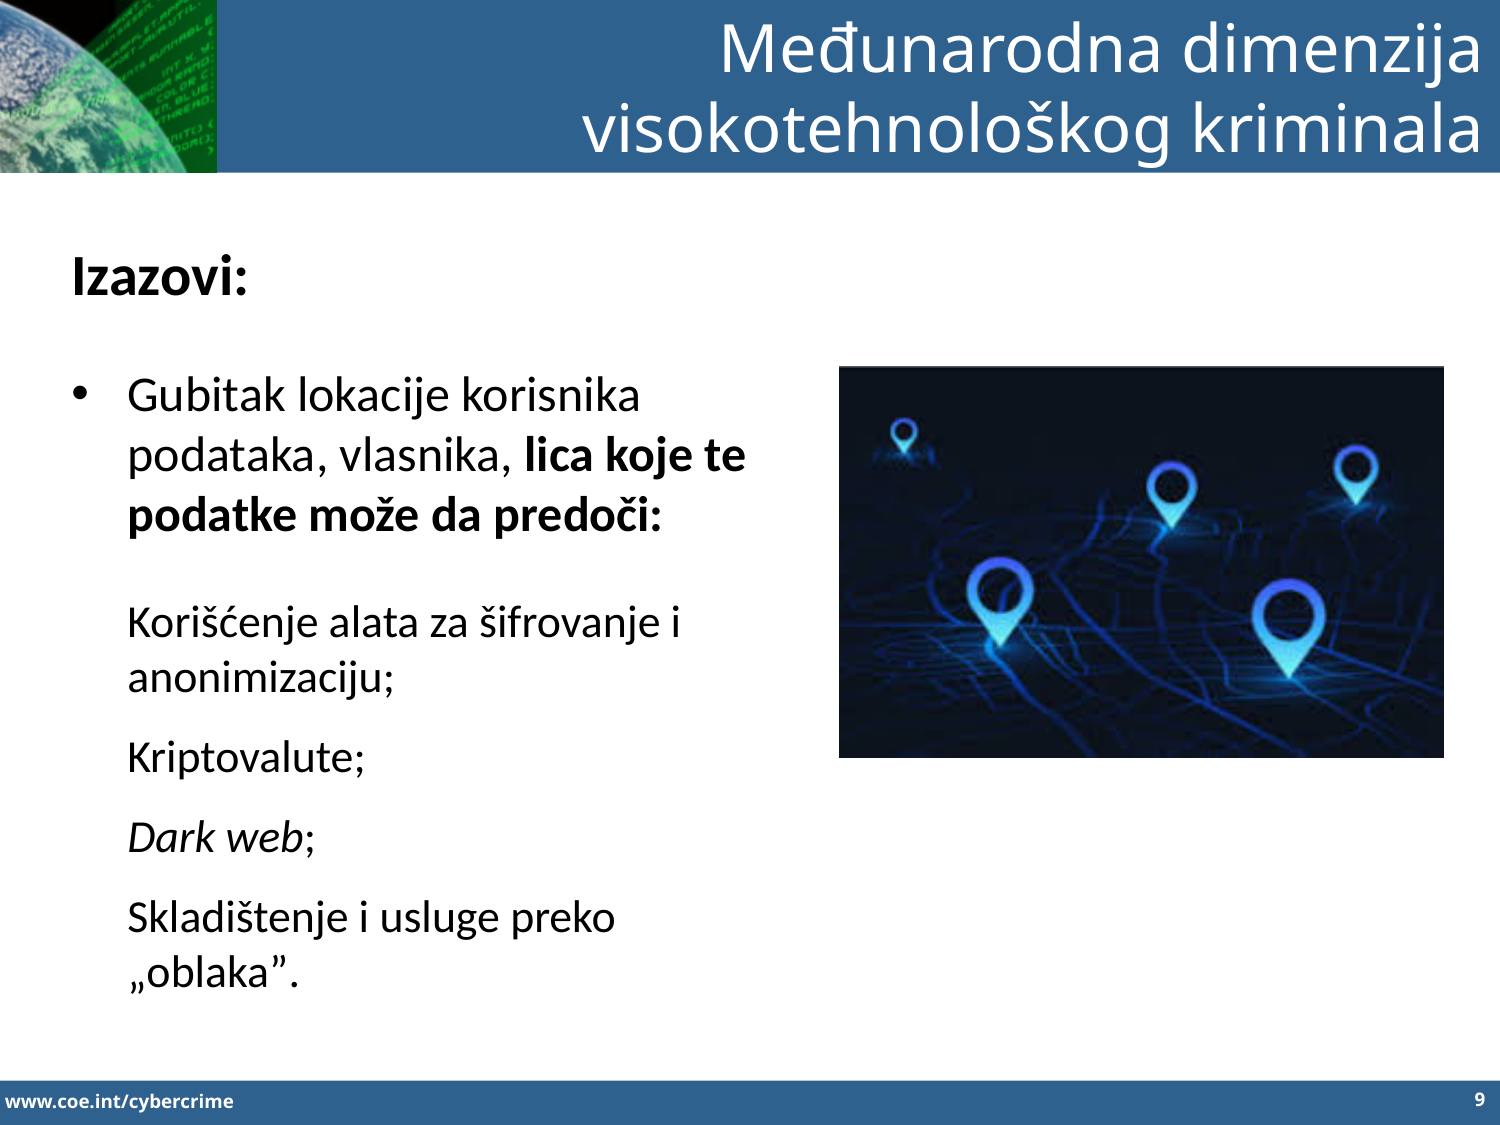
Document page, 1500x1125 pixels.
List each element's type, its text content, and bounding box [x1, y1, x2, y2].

picture [0, 1, 217, 173]
picture [839, 366, 1444, 758]
text_box Međunarodna dimenzija visokotehnološkog kriminala [329, 9, 1500, 162]
slide_number 9 [1149, 1079, 1500, 1125]
text_box Izazovi: Gubitak lokacije korisnika podataka, vlasnika, lica koje te podatke može da predoči: Korišćenje alata za šifrovanje i anonimizaciju; Kriptovalute; Dark web; Skladištenje i usluge preko „oblaka”. [56, 229, 807, 1005]
